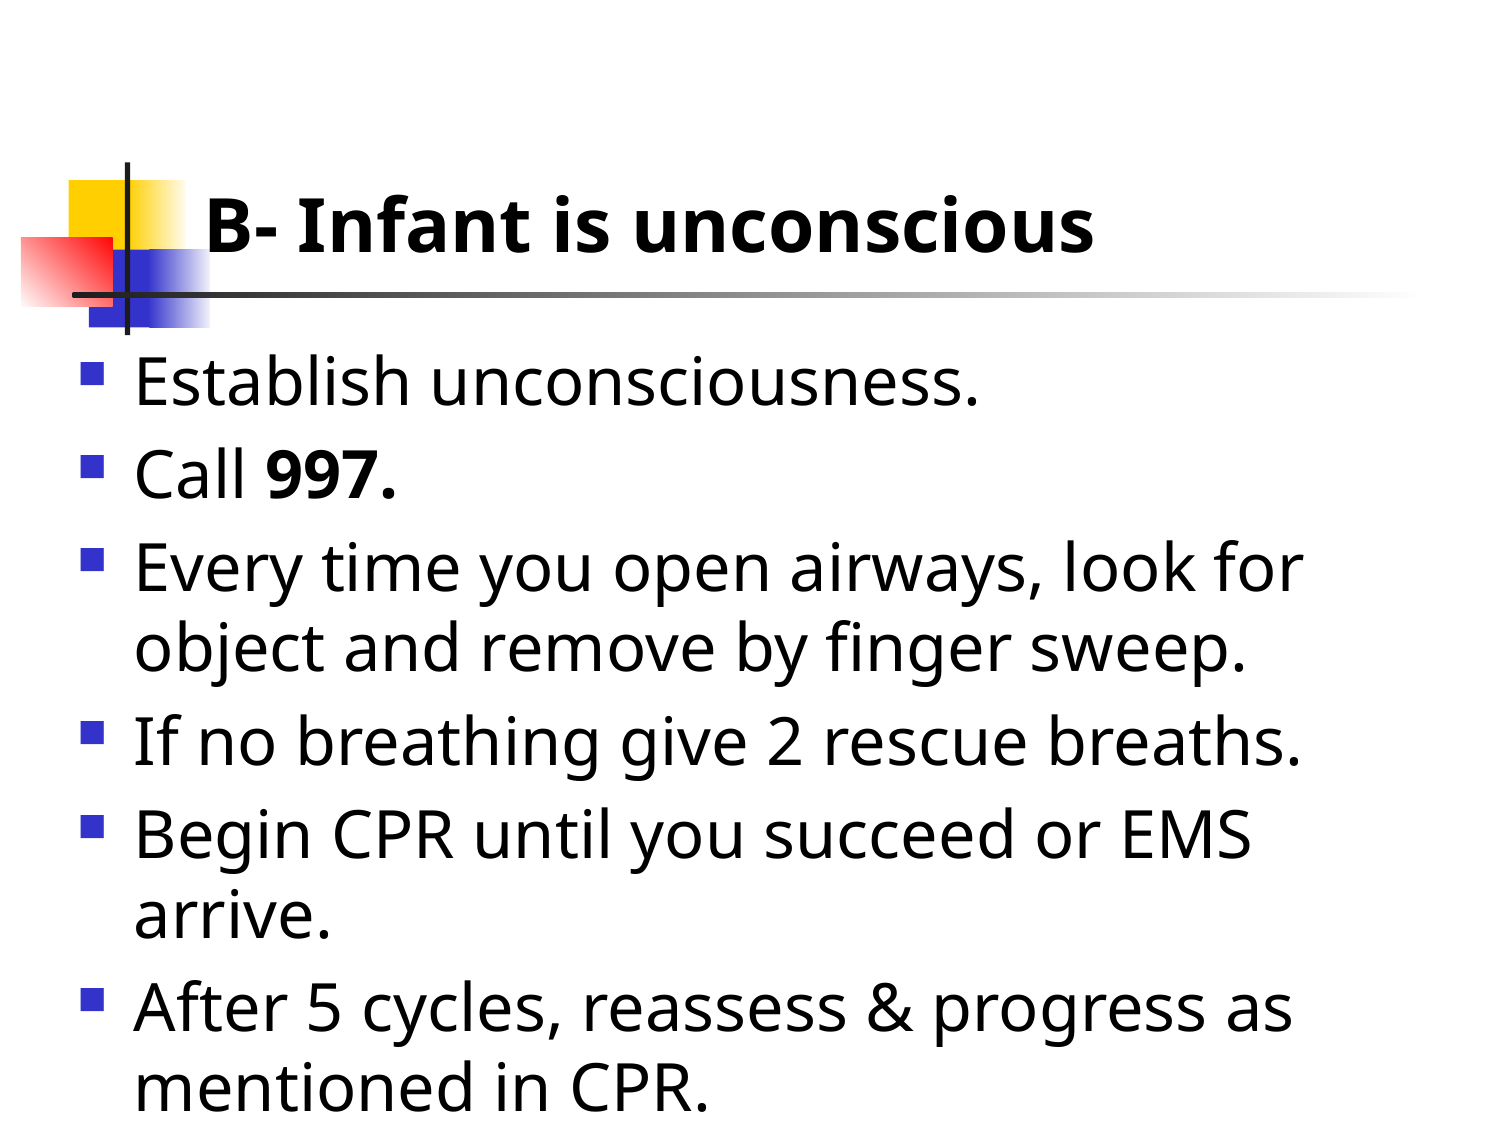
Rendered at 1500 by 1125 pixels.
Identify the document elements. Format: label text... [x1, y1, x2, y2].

title B- Infant is unconscious [188, 34, 1468, 276]
list Establish unconsciousness. Call 997. Every time you open airways, look for object and remove by finger sweep. If no breathing give 2 rescue breaths. Begin CPR until you succeed or EMS arrive. After 5 cycles, reassess & progress as mentioned in CPR. [62, 330, 1470, 1088]
